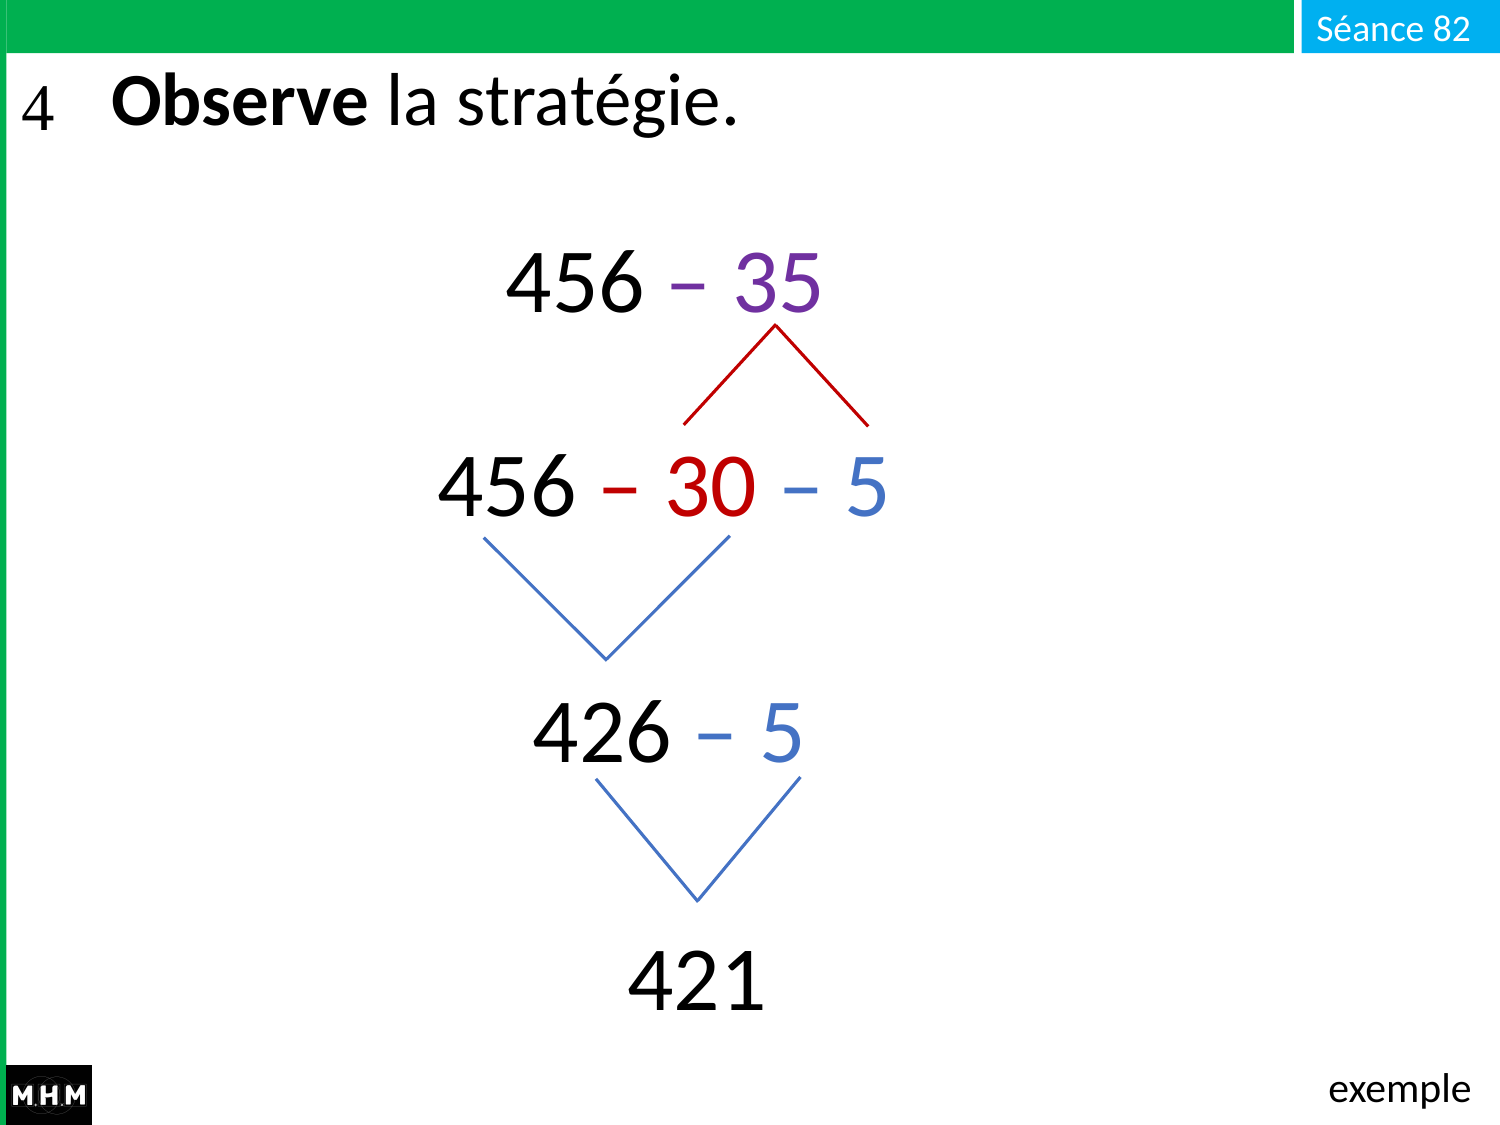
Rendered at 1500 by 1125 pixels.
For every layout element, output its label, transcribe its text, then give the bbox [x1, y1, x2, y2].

text_box 456 – 30 – 5 [422, 417, 1178, 543]
text_box 426 – 5 [517, 663, 1273, 789]
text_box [683, 323, 869, 427]
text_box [595, 776, 801, 902]
list exemple [1300, 1064, 1500, 1125]
text_box 456 – 35 [490, 213, 963, 338]
title Observe la stratégie. [96, 60, 1391, 150]
picture [6, 1065, 92, 1125]
text_box 421 [612, 911, 801, 1037]
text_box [483, 535, 731, 661]
